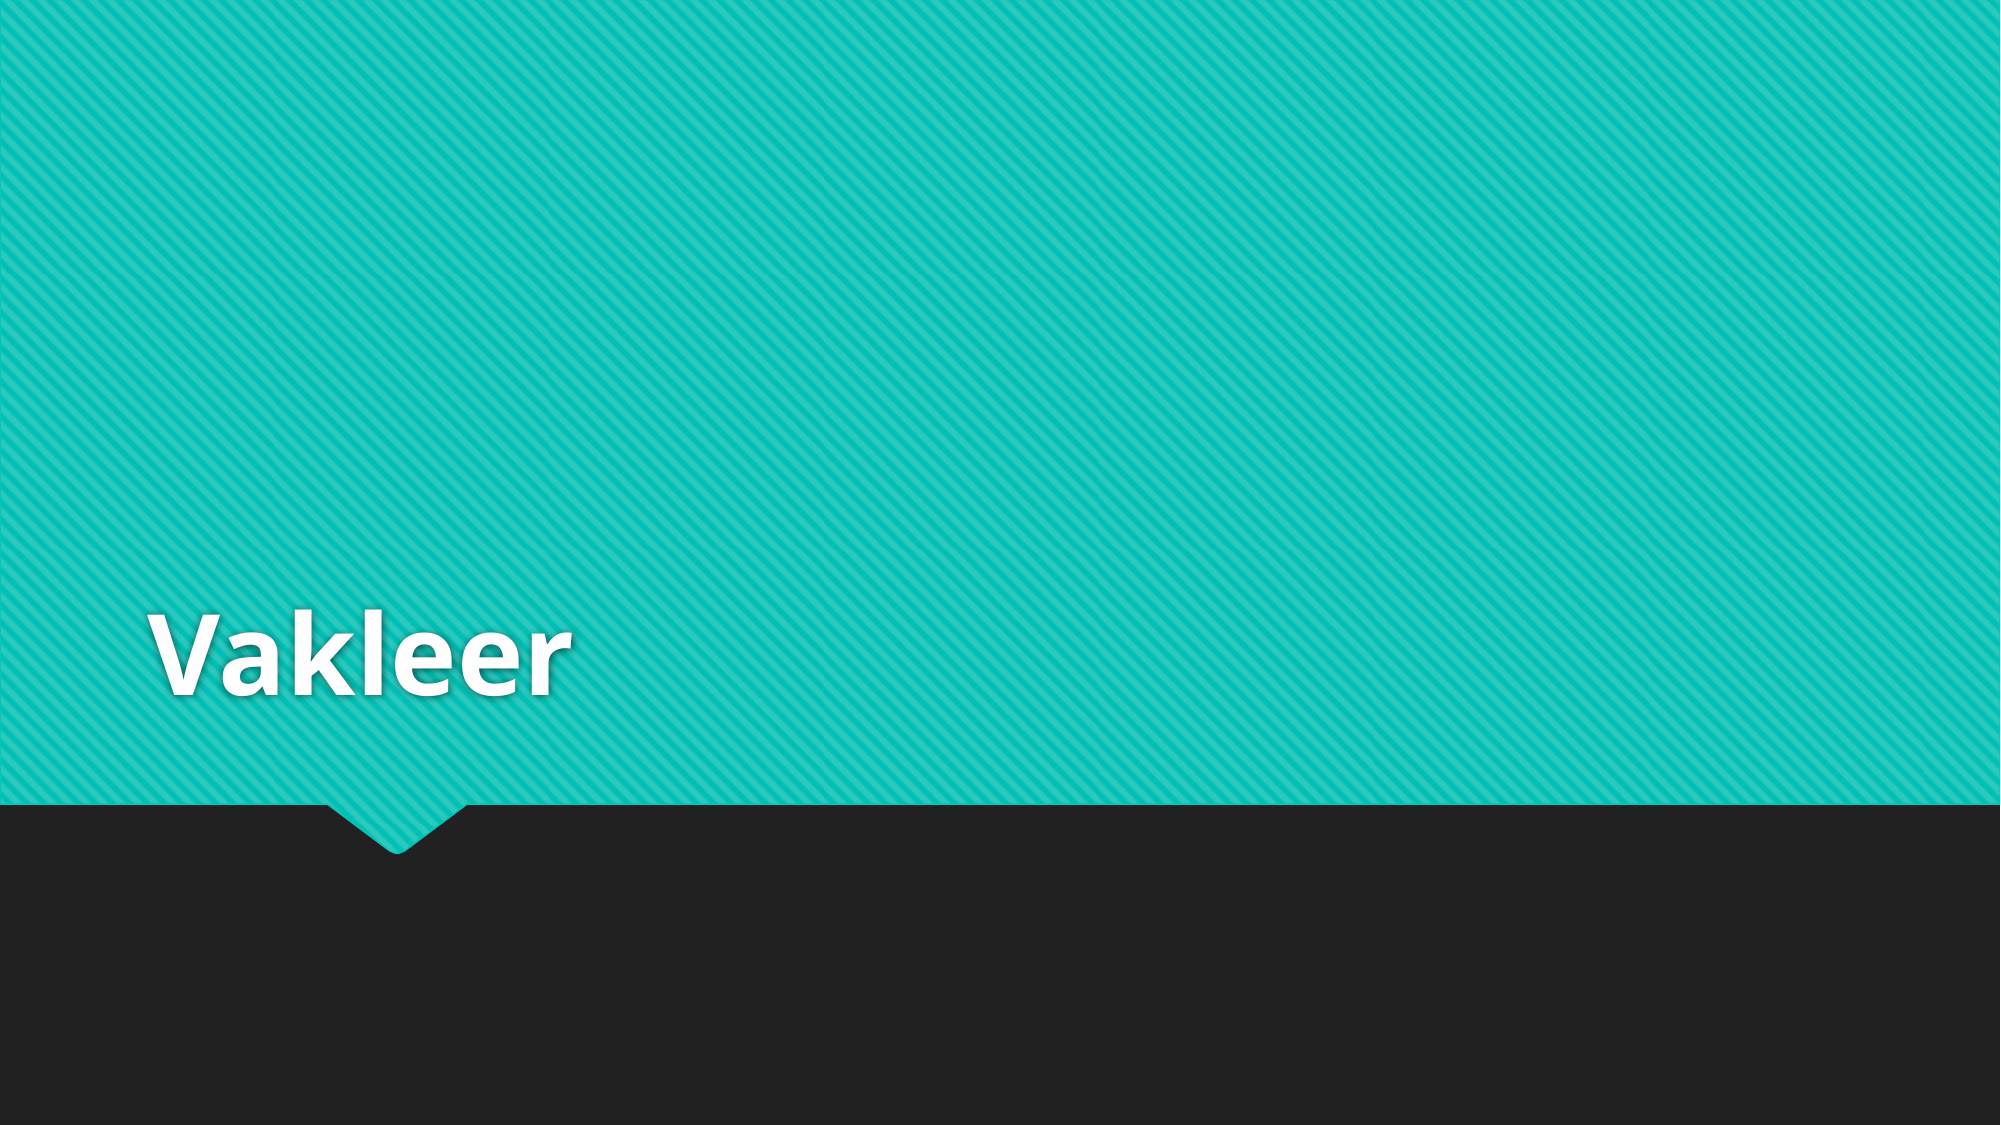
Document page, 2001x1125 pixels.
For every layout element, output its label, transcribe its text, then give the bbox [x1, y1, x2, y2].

title Vakleer [132, 237, 1868, 726]
